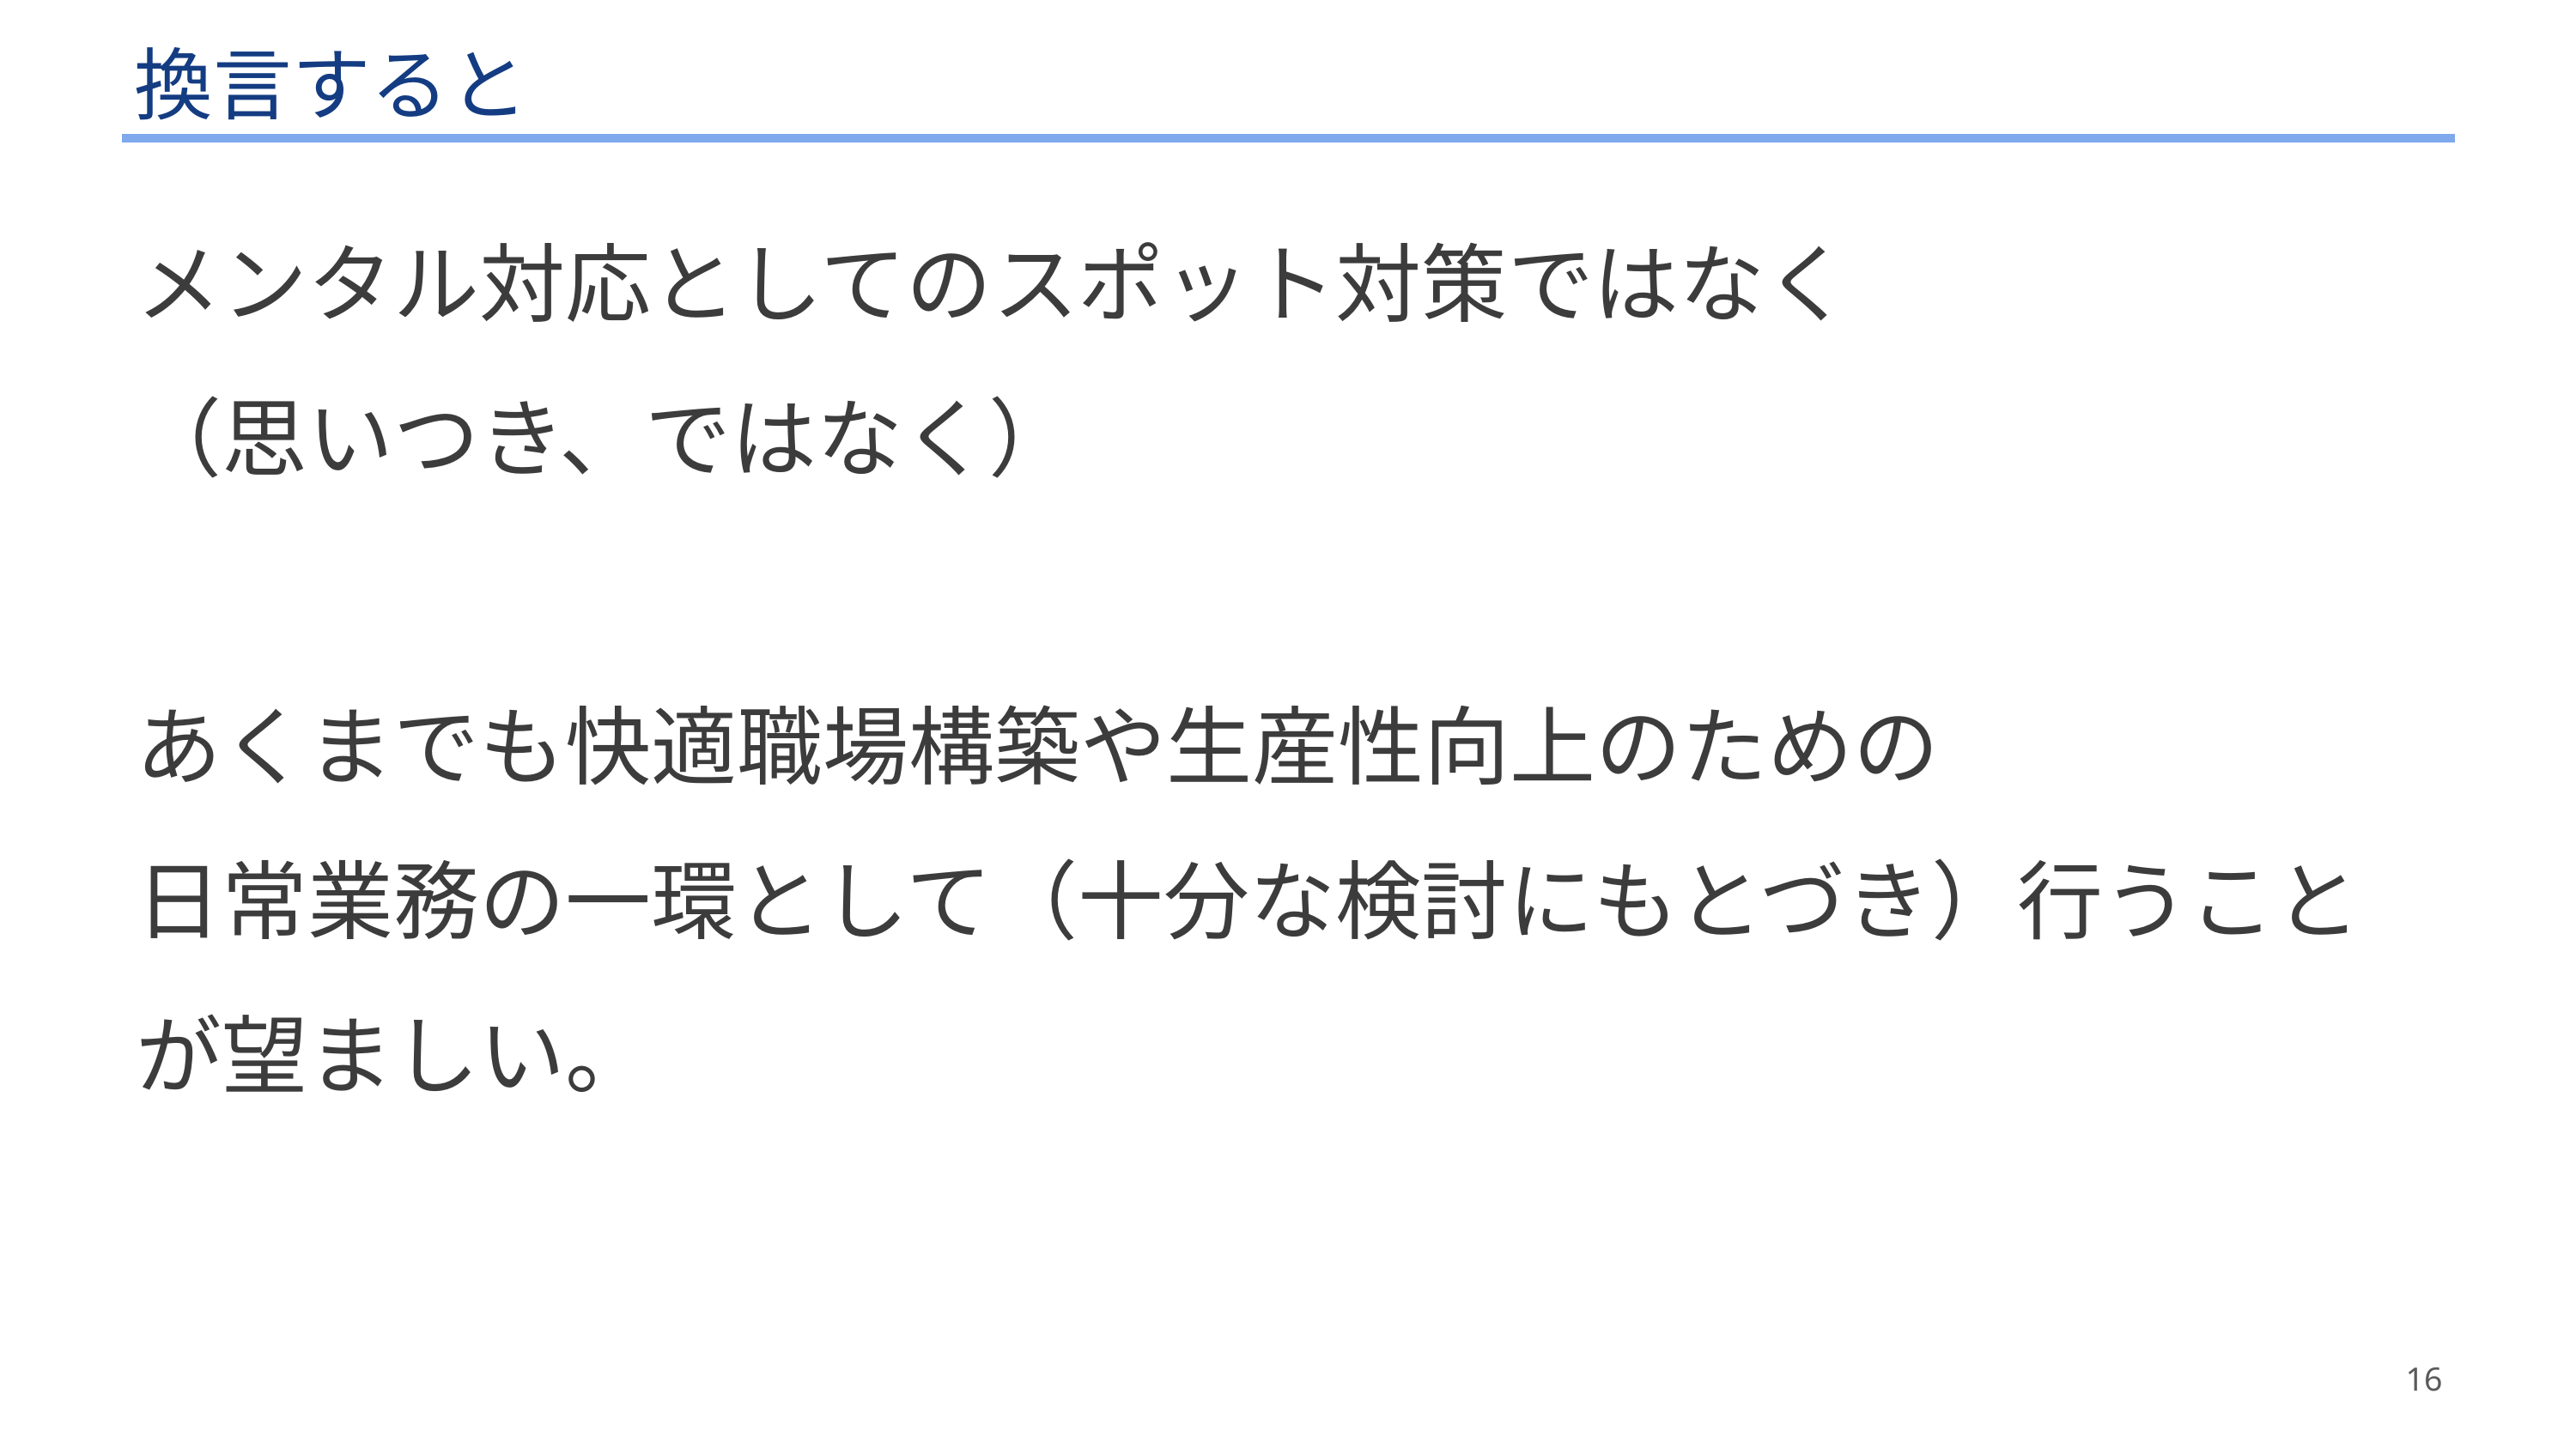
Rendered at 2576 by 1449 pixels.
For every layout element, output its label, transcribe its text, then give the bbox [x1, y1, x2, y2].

title 換言すると [121, 39, 2454, 139]
slide_number 16 [2337, 1342, 2456, 1420]
list メンタル対応としてのスポット対策ではなく （思いつき、ではなく） あくまでも快適職場構築や生産性向上のための 日常業務の一環として（十分な検討にもとづき）行うことが望ましい。 [123, 171, 2456, 1317]
